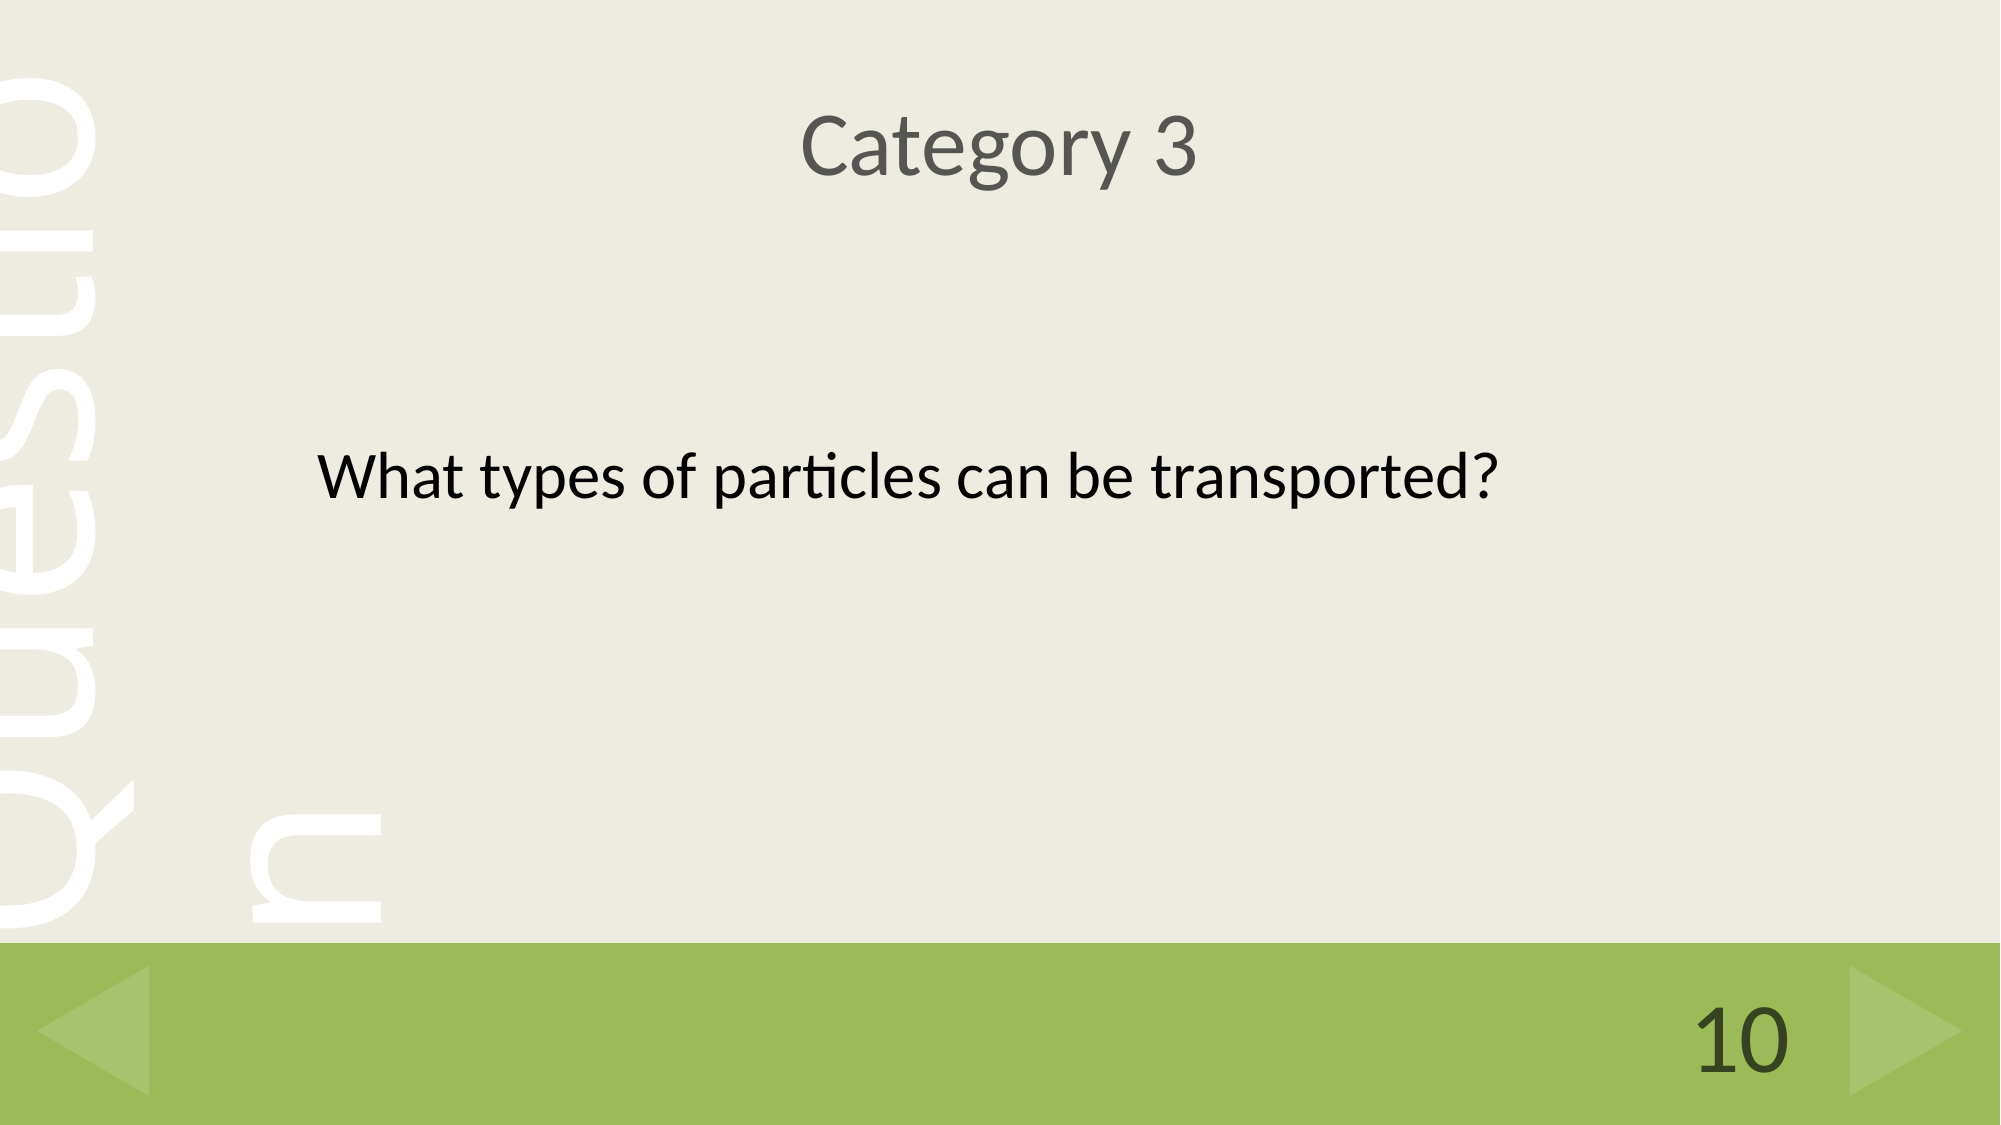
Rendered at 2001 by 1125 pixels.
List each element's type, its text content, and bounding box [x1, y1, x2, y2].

title Category 3 [99, 45, 1900, 233]
list What types of particles can be transported? [302, 307, 1760, 636]
list 10 [1494, 967, 1806, 1097]
